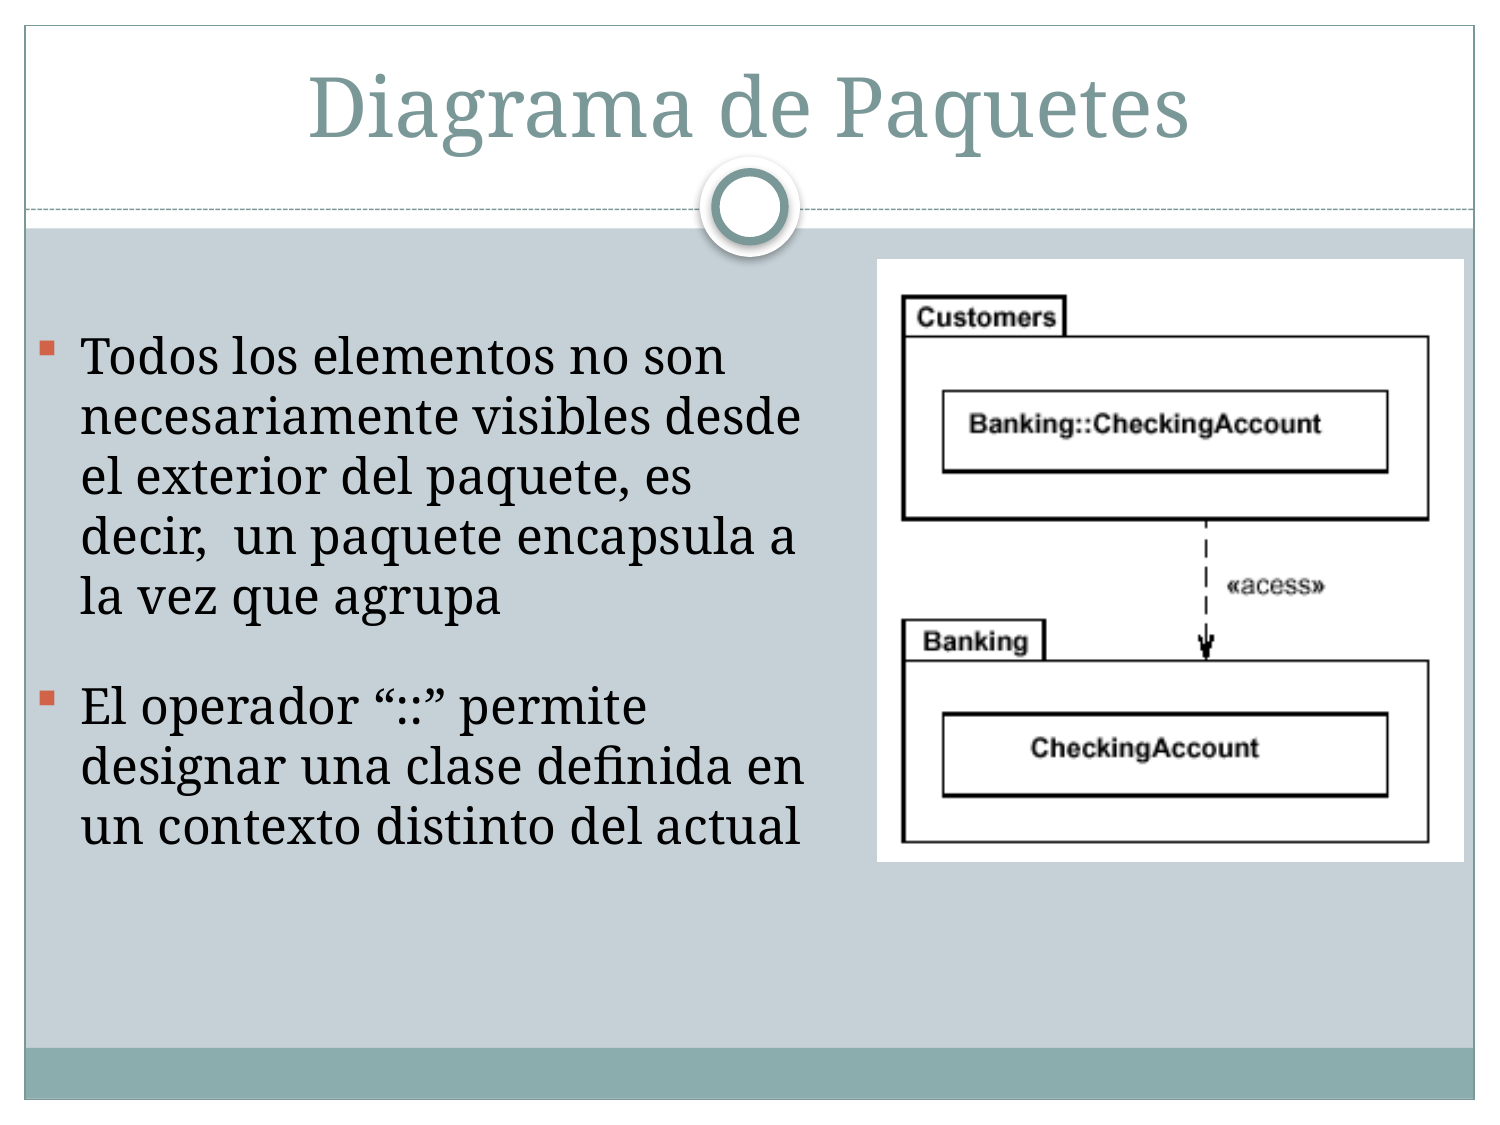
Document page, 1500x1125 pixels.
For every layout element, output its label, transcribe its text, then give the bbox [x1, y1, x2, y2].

picture [876, 259, 1464, 862]
title Diagrama de Paquetes [49, 37, 1450, 162]
list Todos los elementos no son necesariamente visibles desde el exterior del paquete, es decir, un paquete encapsula a la vez que agrupa El operador “::” permite designar una clase definida en un contexto distinto del actual [20, 247, 848, 923]
